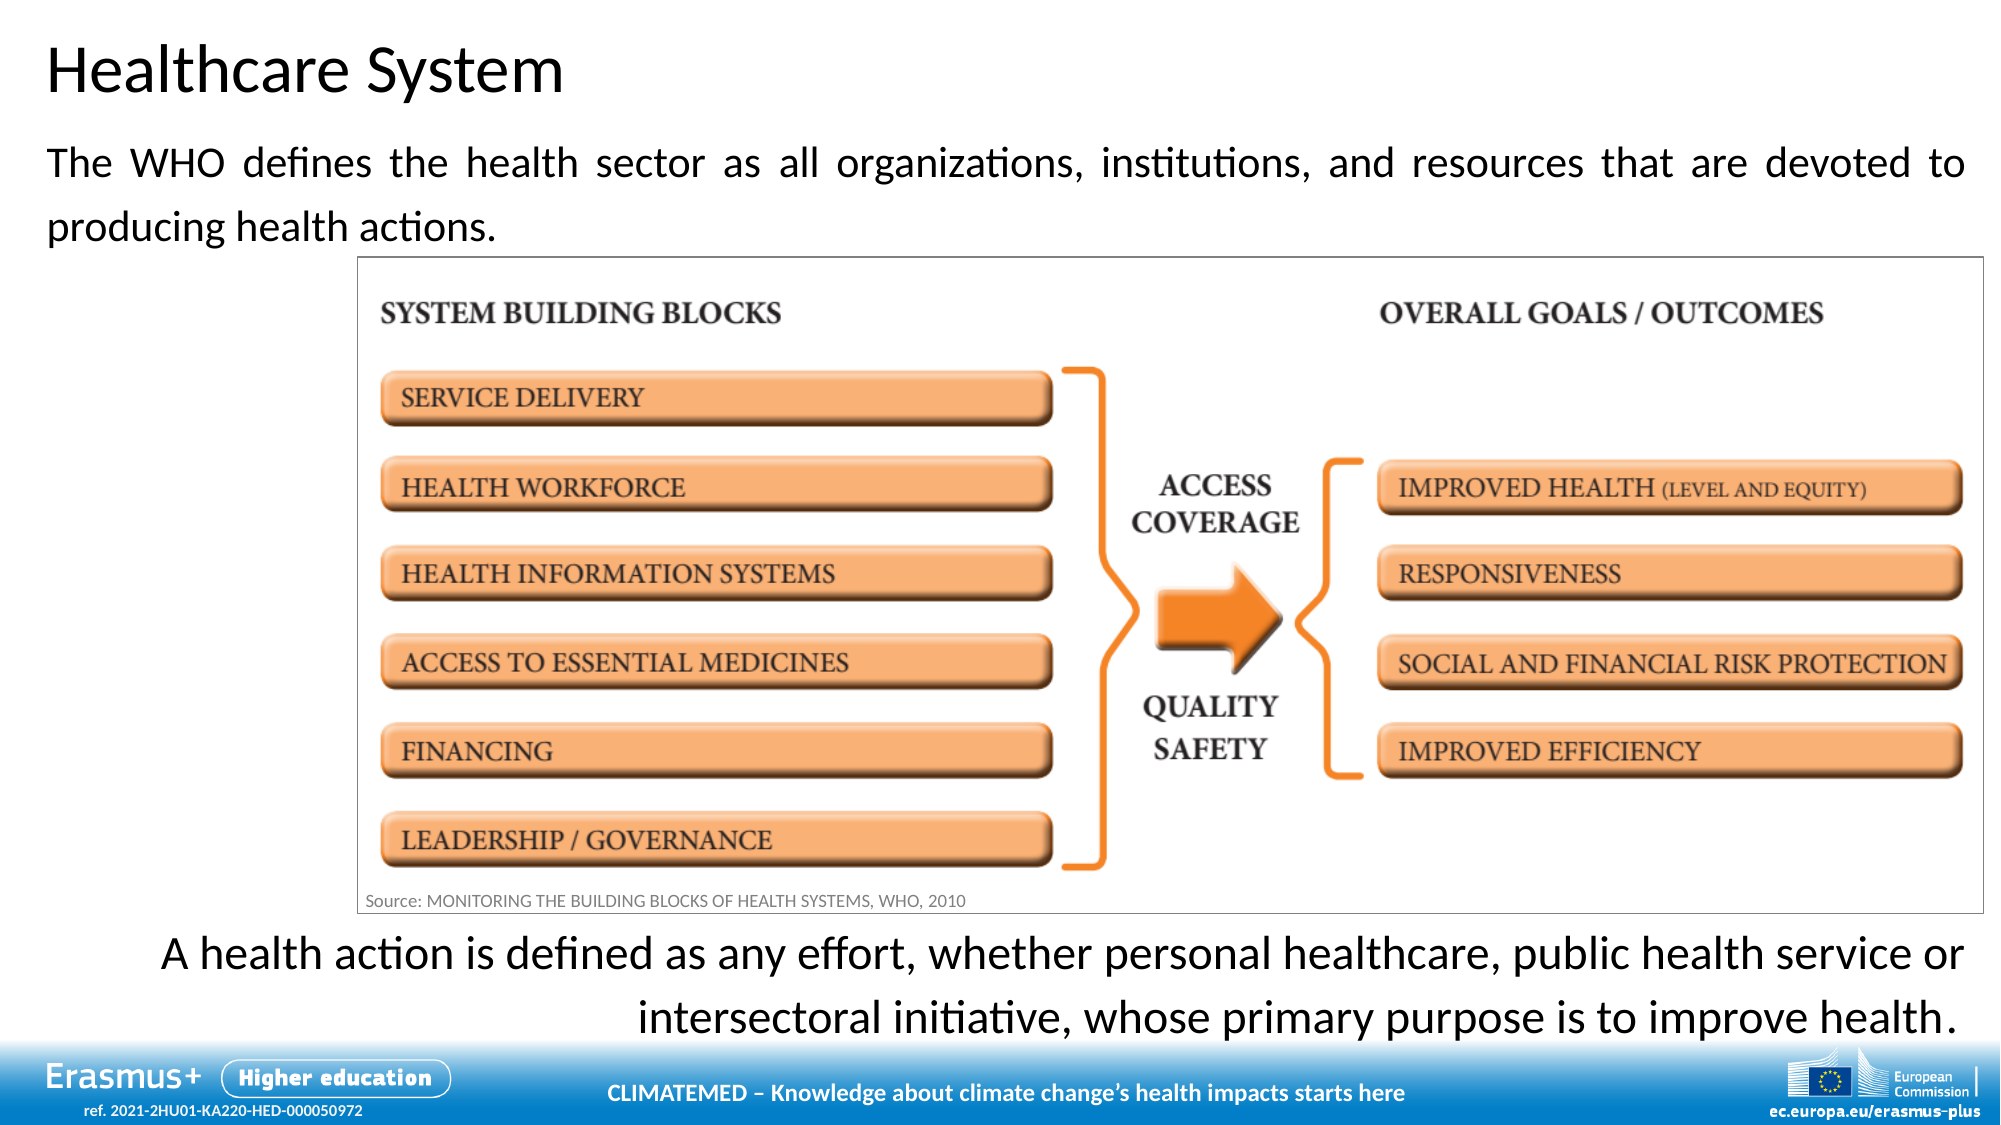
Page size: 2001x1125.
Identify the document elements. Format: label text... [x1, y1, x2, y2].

text_box A health action is defined as any effort, whether personal healthcare, public health service or intersectoral initiative, whose primary purpose is to improve health. [31, 908, 1984, 1051]
list The WHO defines the health sector as all organizations, institutions, and resources that are devoted to producing health actions. [31, 115, 1984, 258]
picture [0, 257, 2000, 1125]
title Healthcare System [31, 25, 1984, 115]
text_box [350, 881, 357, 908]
